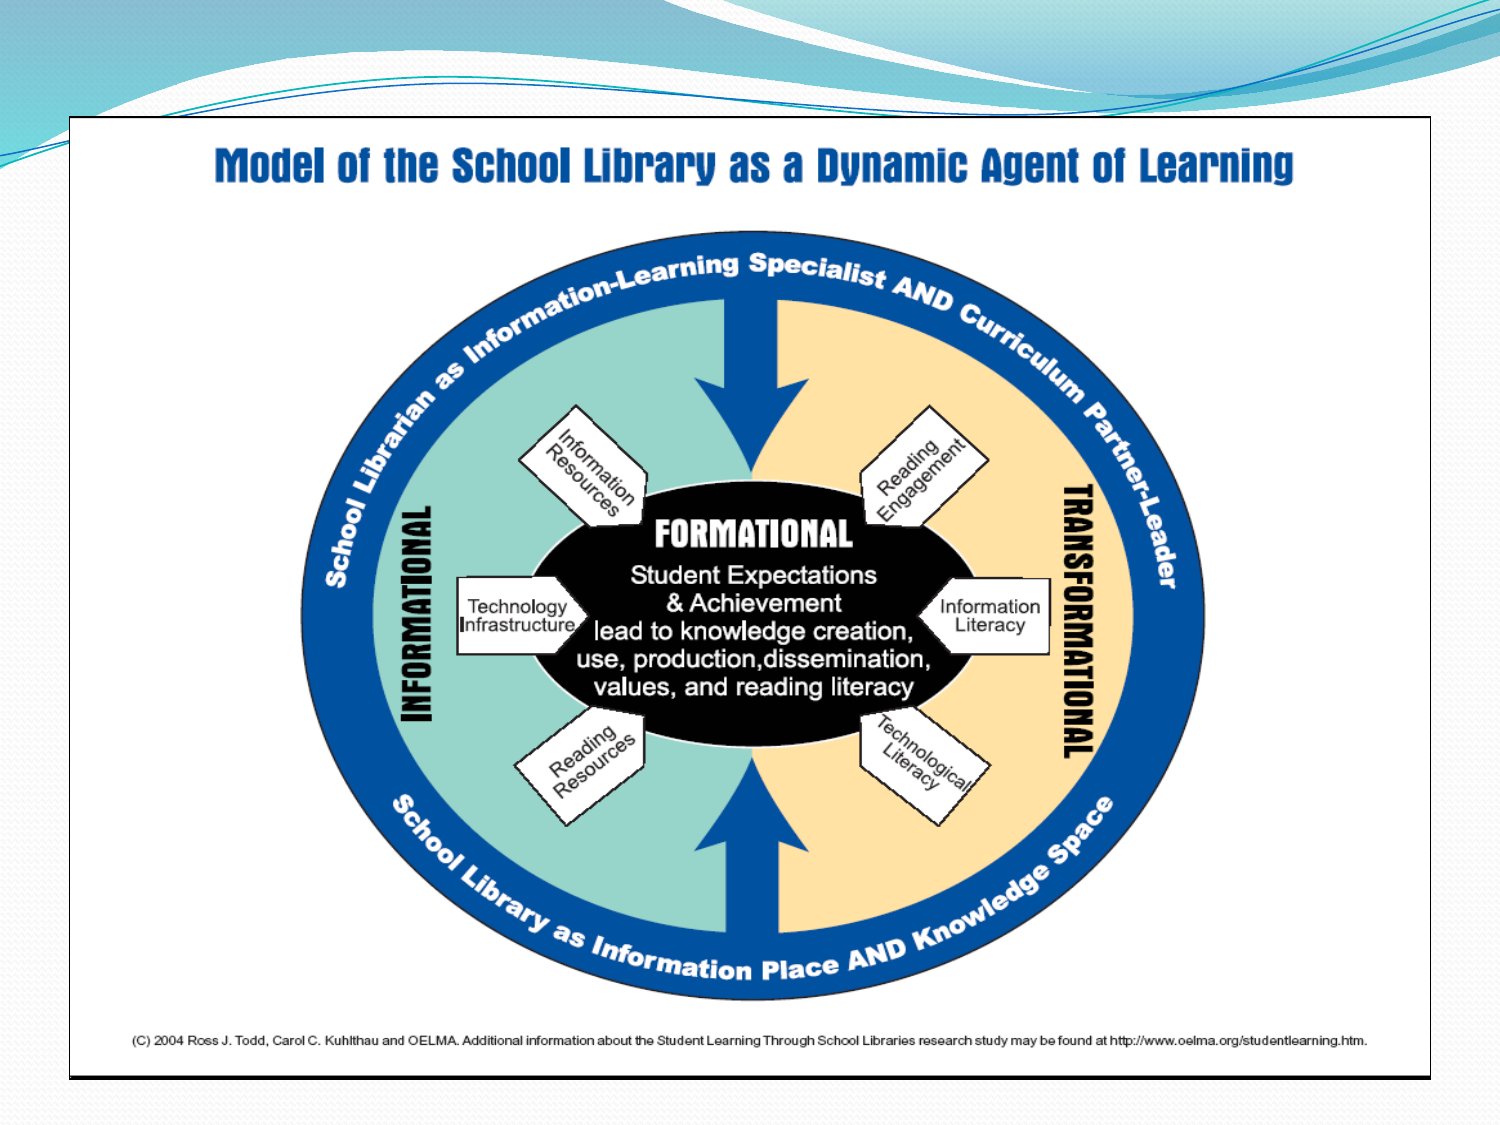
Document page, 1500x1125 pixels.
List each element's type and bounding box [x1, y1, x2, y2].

list [70, 116, 1430, 1079]
